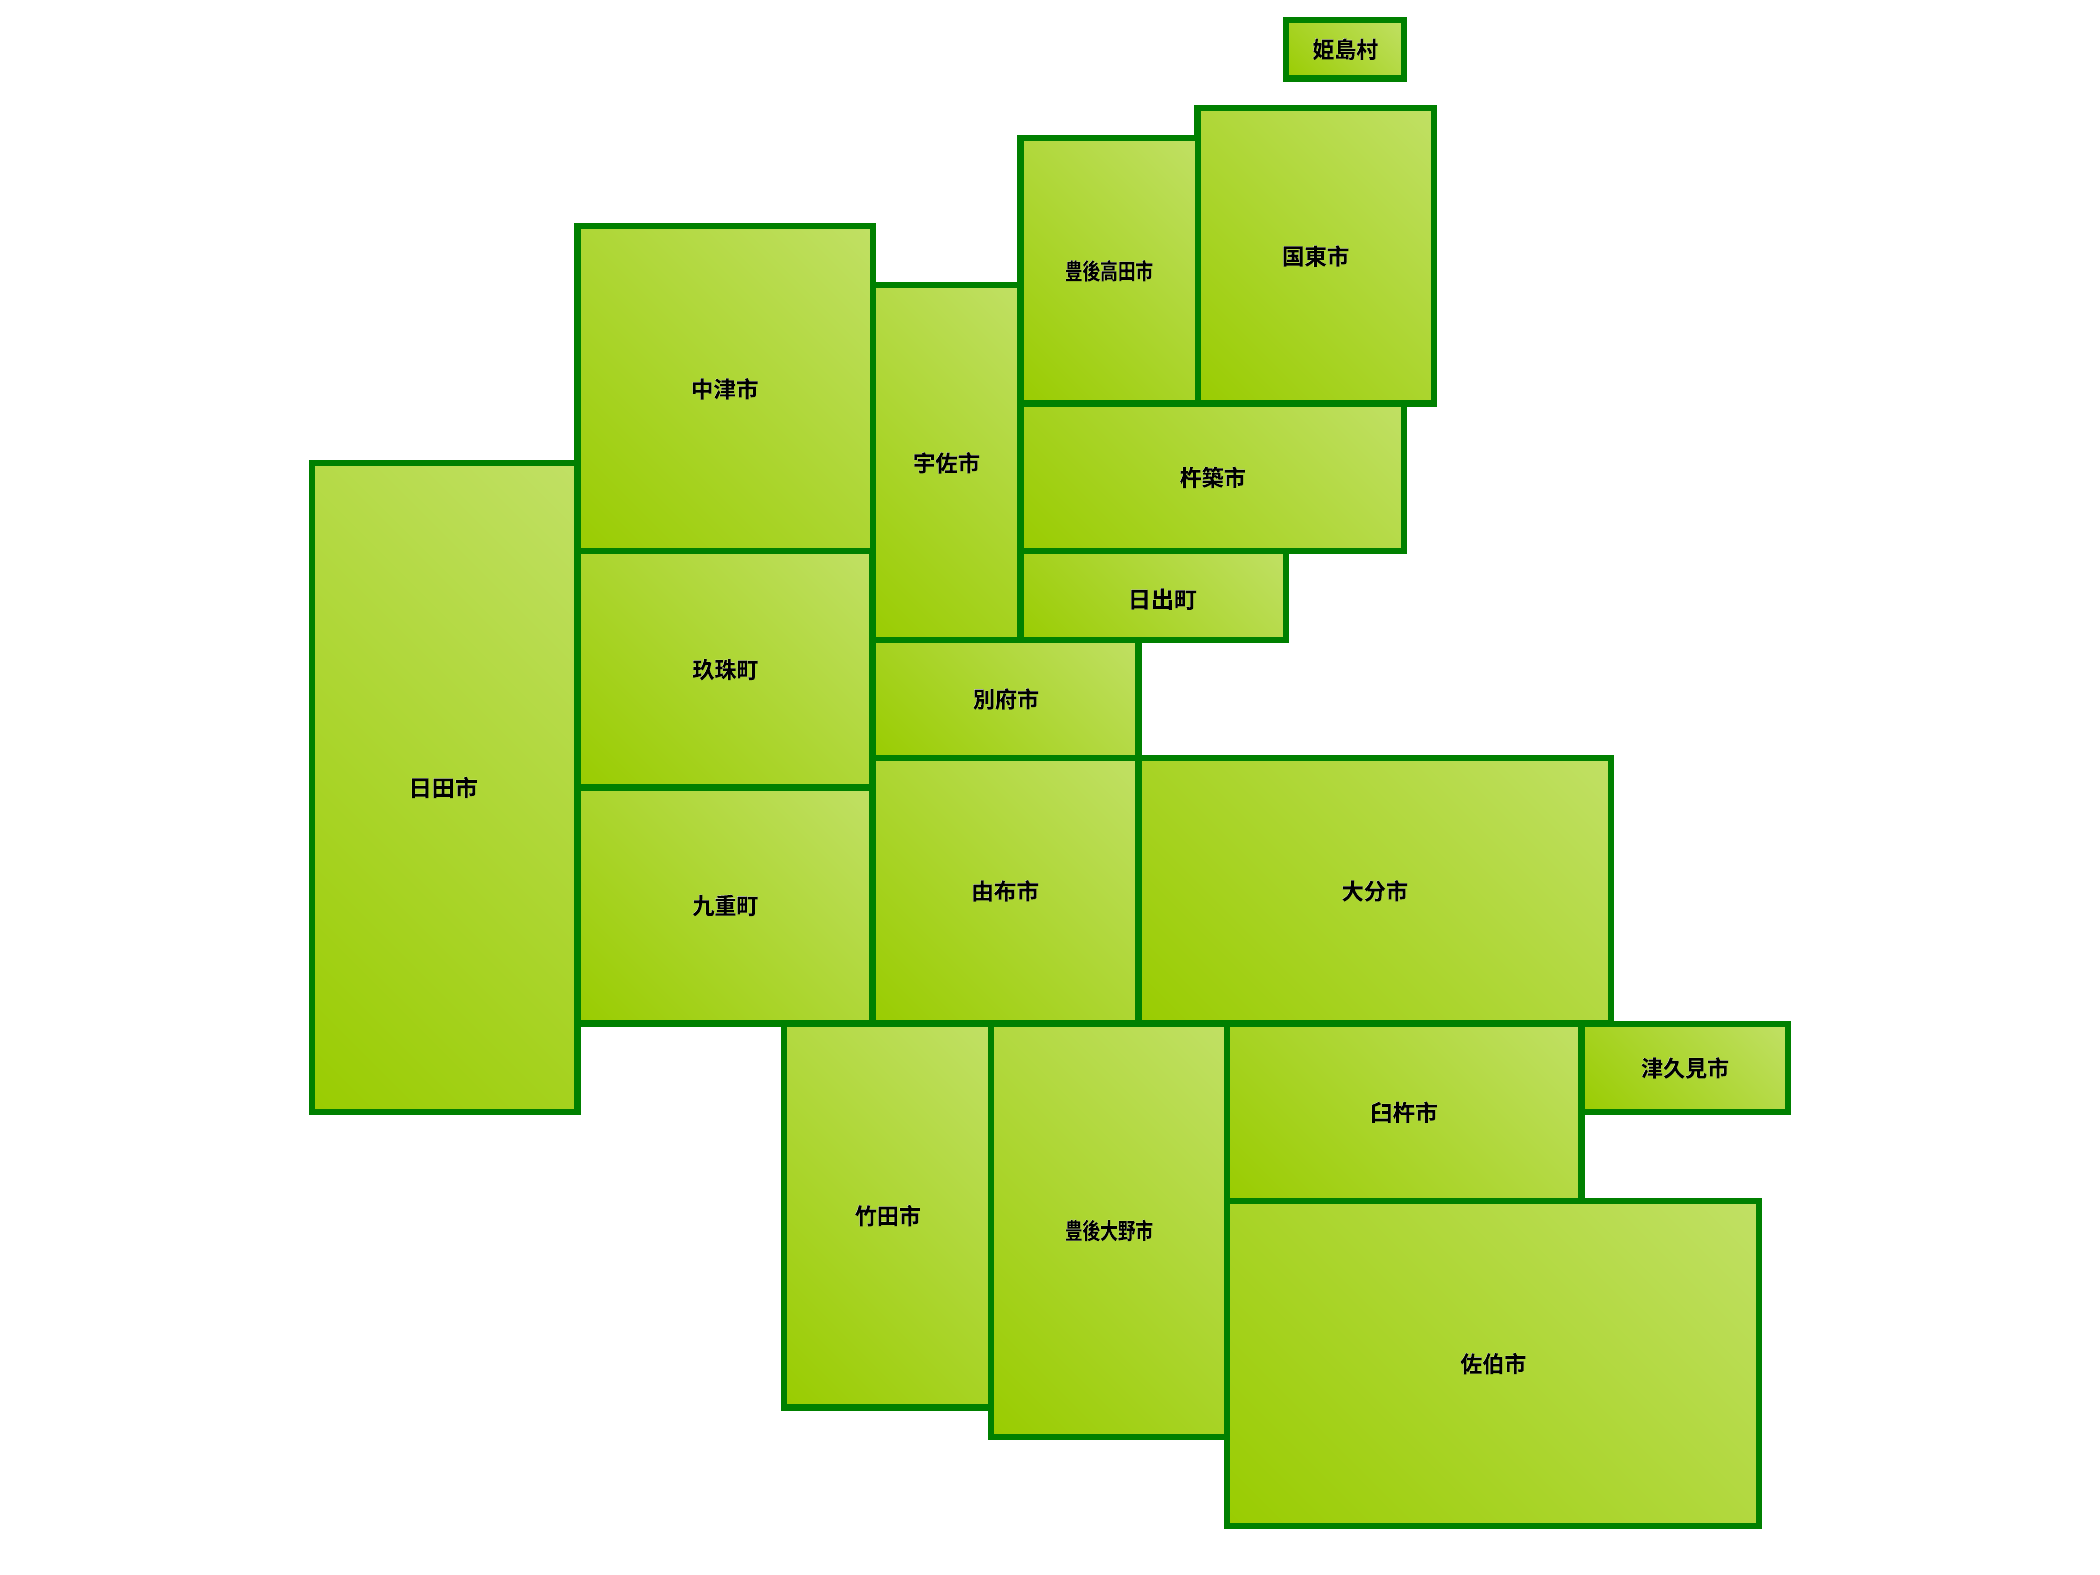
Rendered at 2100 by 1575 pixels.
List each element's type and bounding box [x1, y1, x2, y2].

text_box [692, 894, 758, 917]
text_box [1341, 879, 1408, 902]
text_box [1460, 1352, 1526, 1375]
text_box [1130, 587, 1197, 611]
text_box [1312, 37, 1378, 61]
text_box [411, 776, 478, 799]
text_box [972, 687, 1039, 710]
text_box [854, 1204, 921, 1227]
text_box [1065, 259, 1153, 282]
text_box [1065, 1219, 1153, 1242]
text_box [692, 377, 758, 400]
text_box [1283, 244, 1349, 268]
text_box [913, 451, 980, 474]
text_box [1371, 1100, 1438, 1124]
text_box [972, 879, 1039, 902]
text_box [311, 19, 1789, 1526]
text_box [1179, 466, 1246, 489]
text_box [1641, 1056, 1729, 1080]
text_box [692, 658, 758, 681]
